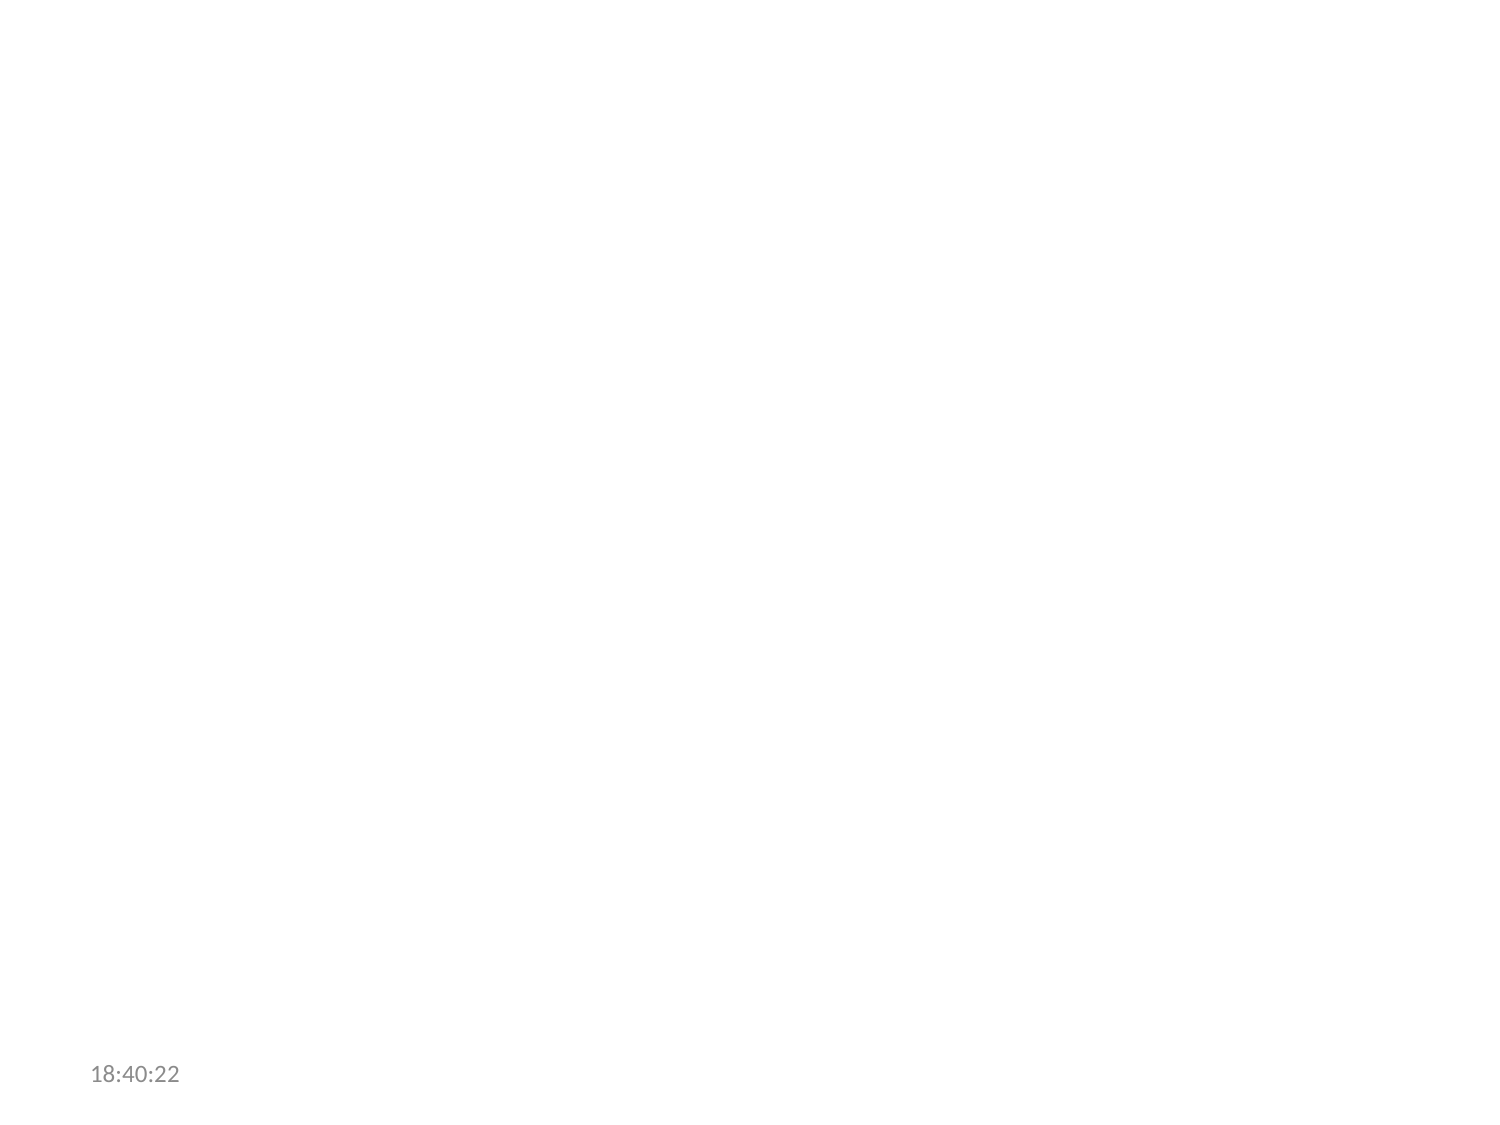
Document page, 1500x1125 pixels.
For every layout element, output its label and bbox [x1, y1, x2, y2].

slide_number [75, 1042, 425, 1103]
